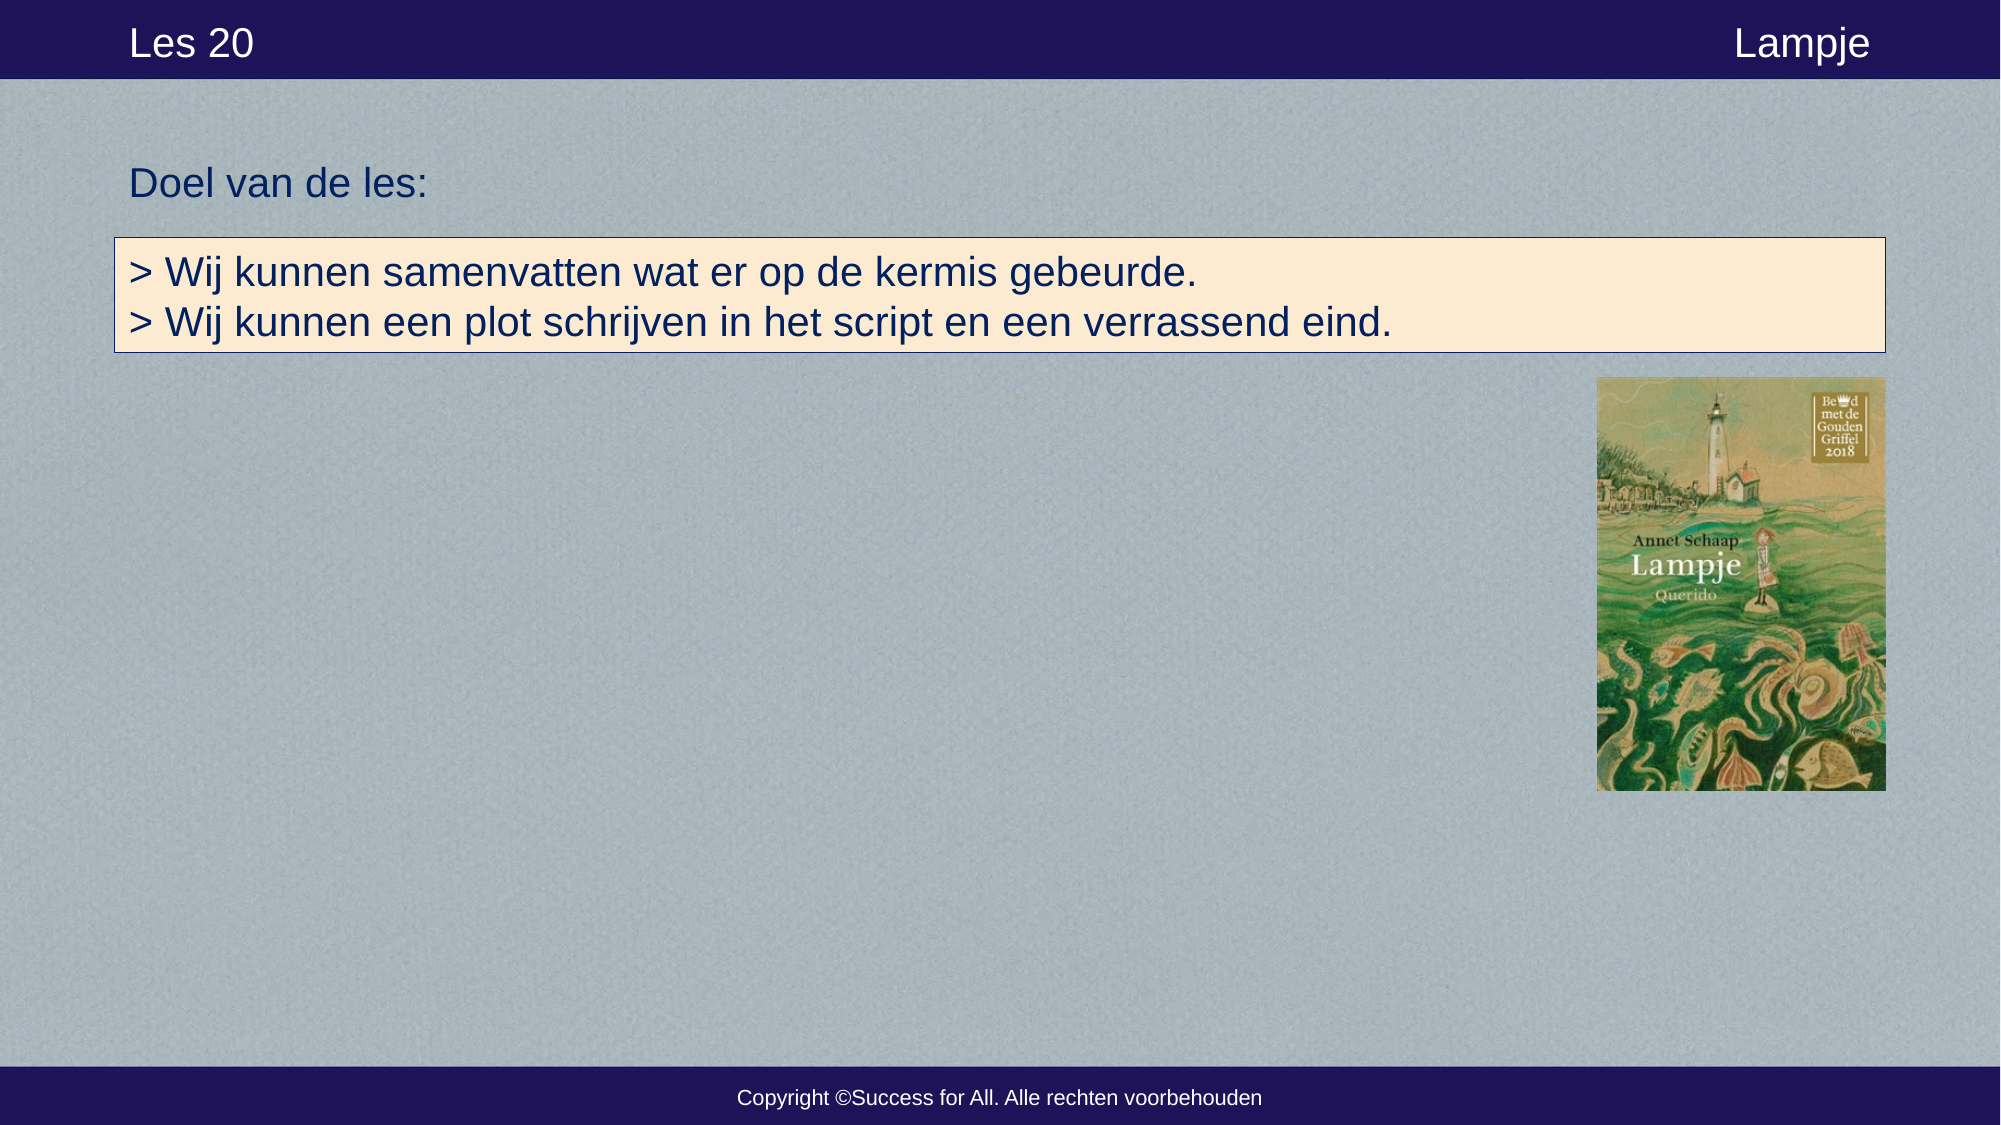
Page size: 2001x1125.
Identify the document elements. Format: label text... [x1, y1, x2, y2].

text_box Les 20 [114, 8, 354, 73]
text_box > Wij kunnen samenvatten wat er op de kermis gebeurde. > Wij kunnen een plot schrijven in het script en een verrassend eind. [114, 237, 1886, 353]
text_box Copyright ©Success for All. Alle rechten voorbehouden [0, 1076, 2000, 1125]
text_box Lampje [999, 8, 1886, 73]
text_box Doel van de les: [113, 148, 1635, 214]
picture [0, 0, 2001, 1125]
